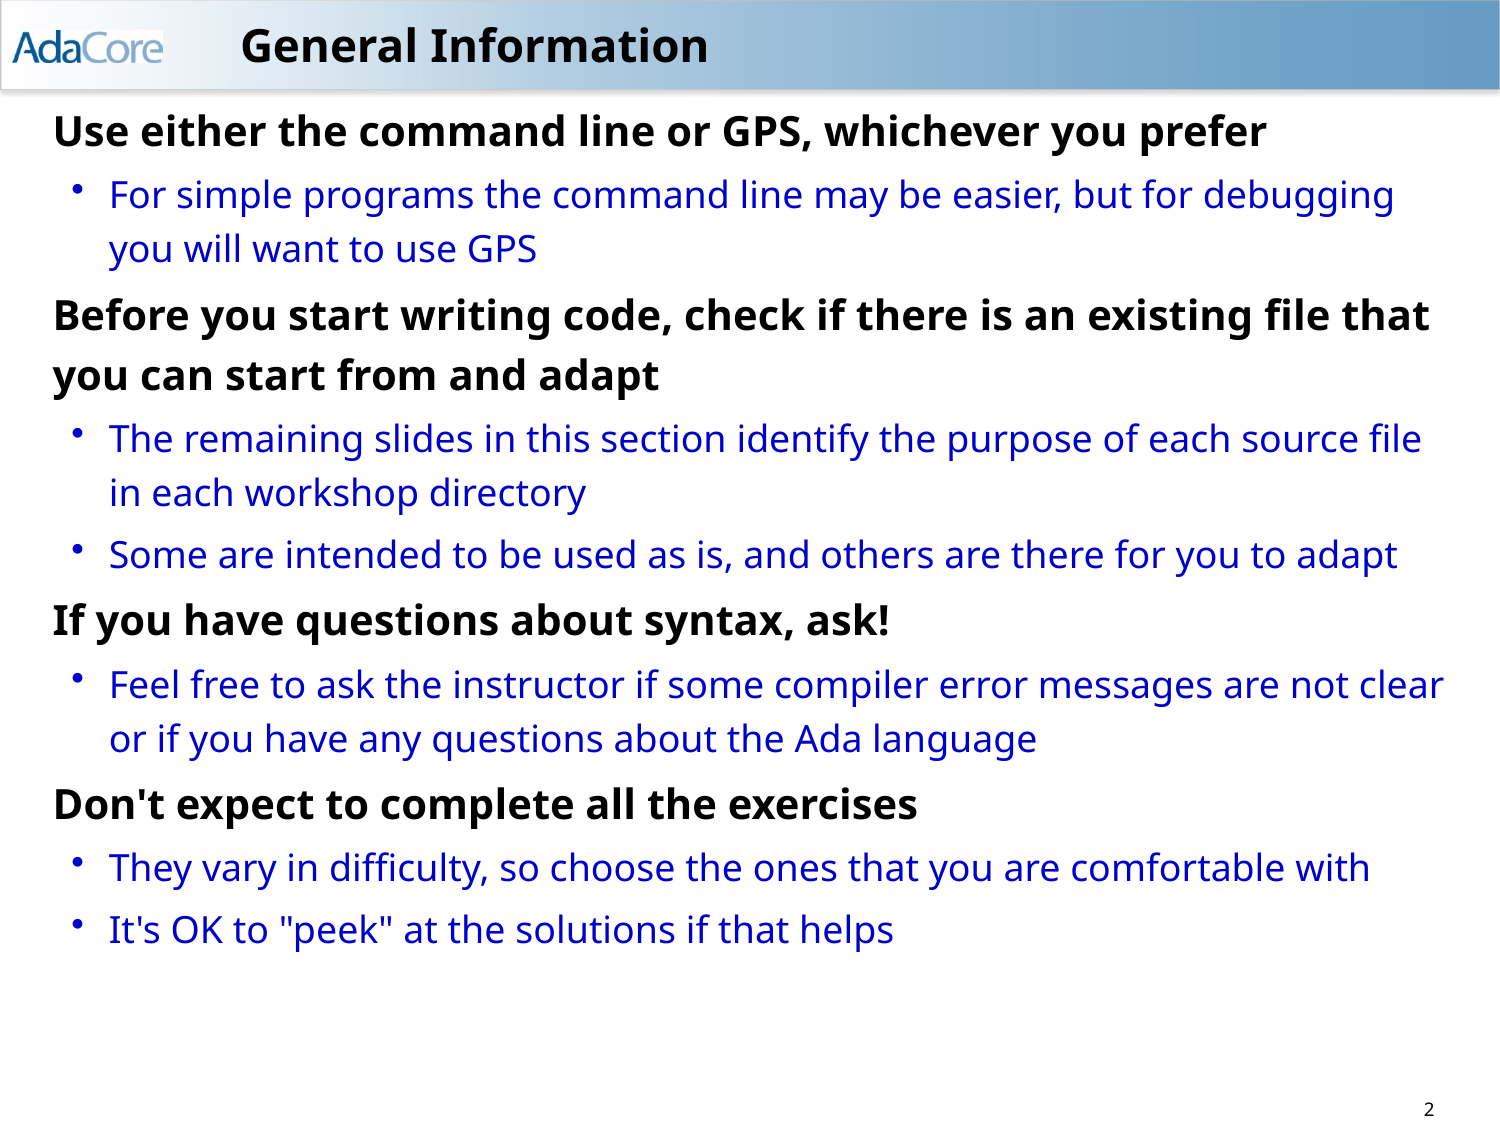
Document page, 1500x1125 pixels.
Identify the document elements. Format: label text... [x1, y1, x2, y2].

list Use either the command line or GPS, whichever you prefer For simple programs the command line may be easier, but for debugging you will want to use GPS Before you start writing code, check if there is an existing file that you can start from and adapt The remaining slides in this section identify the purpose of each source file in each workshop directory Some are intended to be used as is, and others are there for you to adapt If you have questions about syntax, ask! Feel free to ask the instructor if some compiler error messages are not clear or if you have any questions about the Ada language Don't expect to complete all the exercises They vary in difficulty, so choose the ones that you are comfortable with It's OK to "peek" at the solutions if that helps [37, 87, 1475, 1050]
title General Information [225, 12, 1500, 75]
picture [0, 0, 1500, 109]
